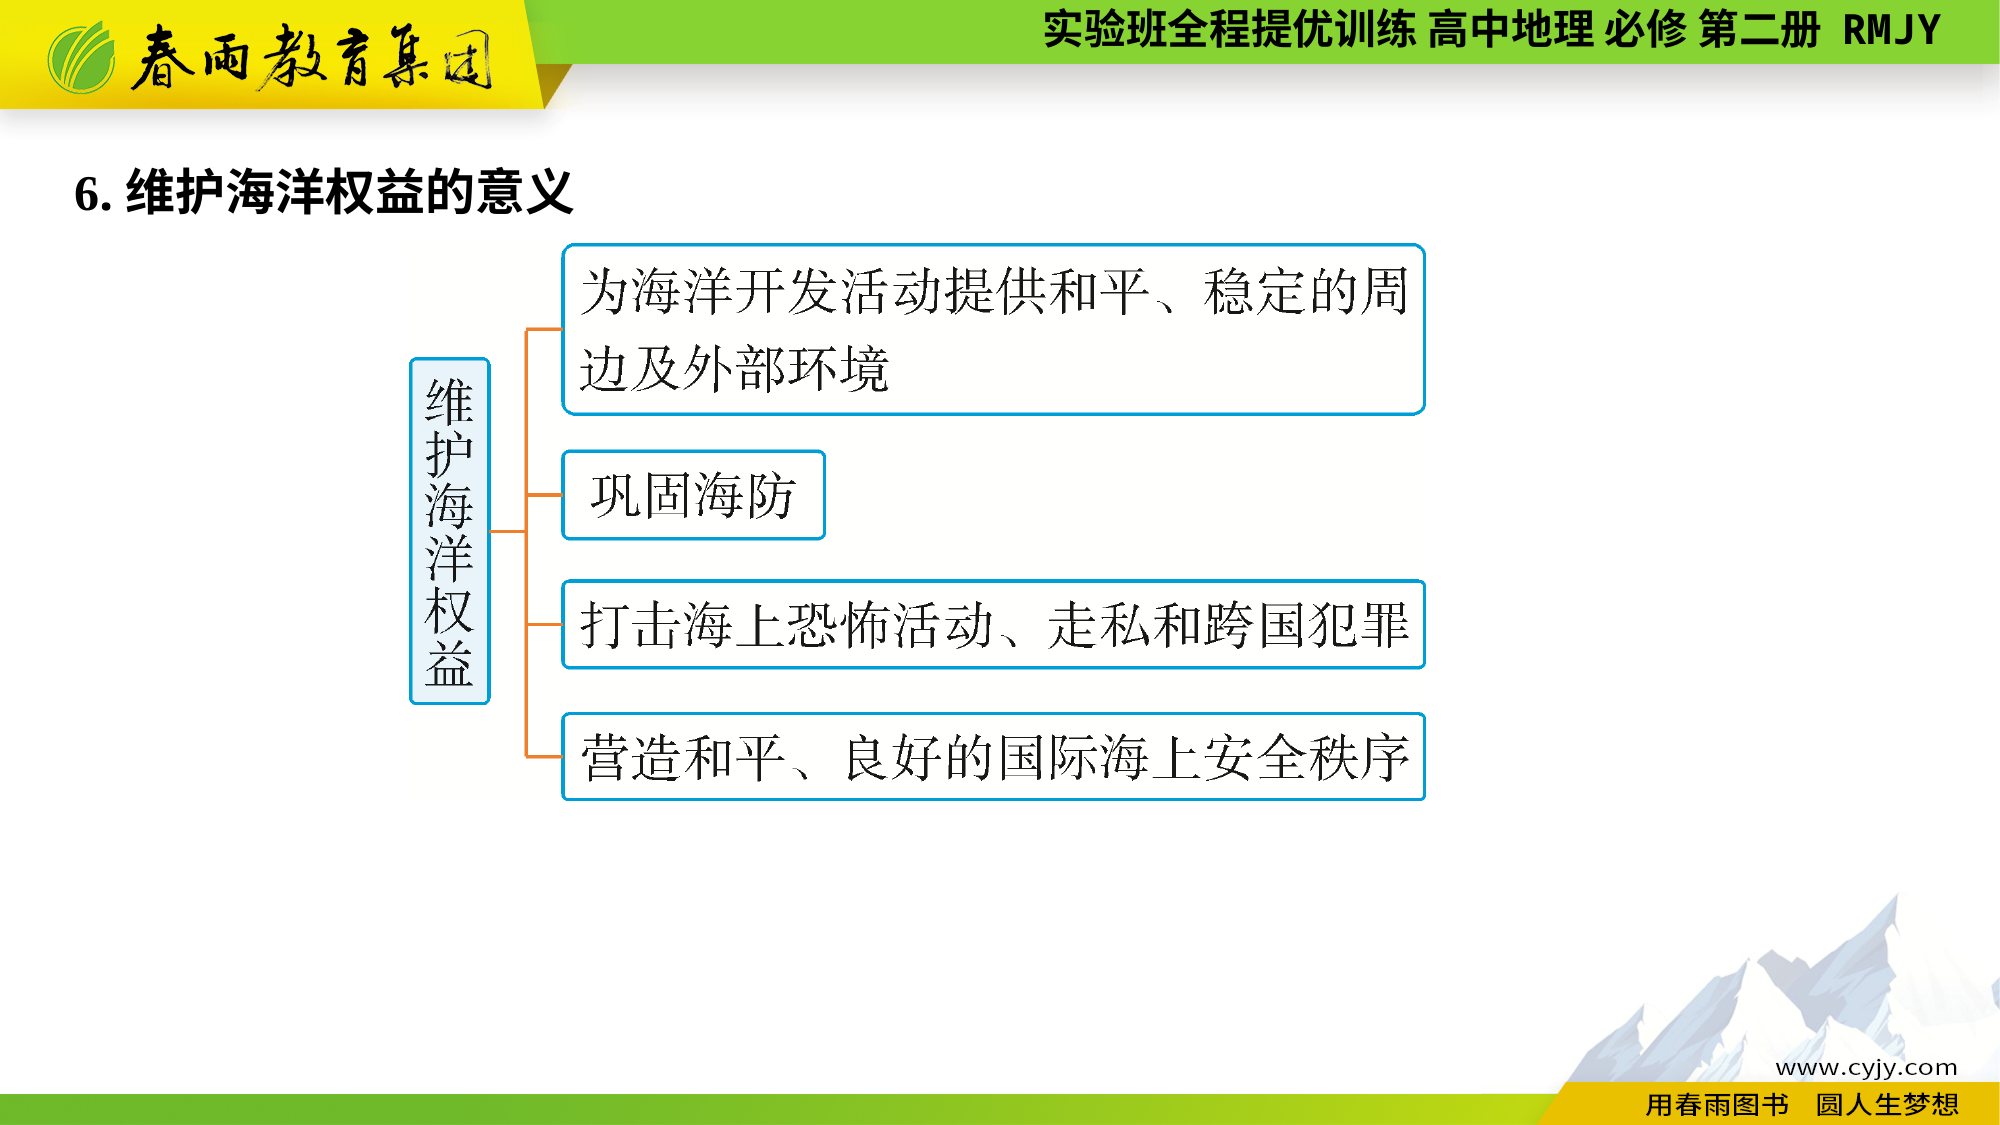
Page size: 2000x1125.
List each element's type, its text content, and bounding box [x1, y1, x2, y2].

list 6.维护海洋权益的意义 [59, 122, 1944, 217]
picture [0, 0, 2000, 1125]
